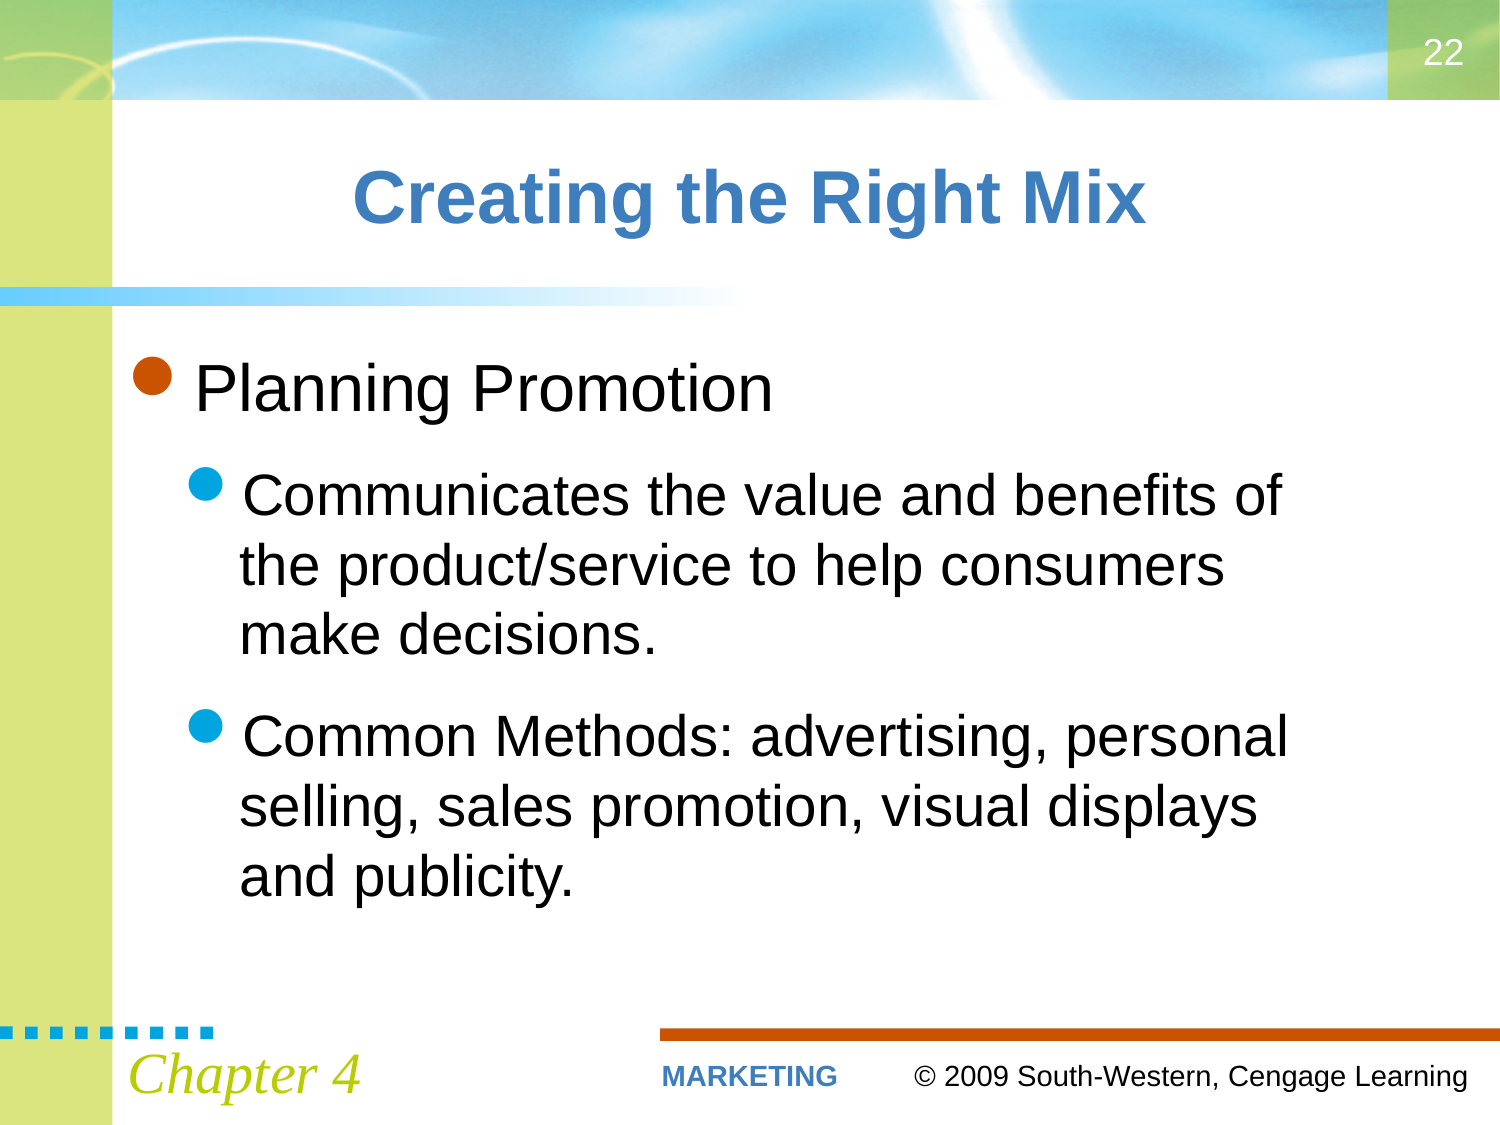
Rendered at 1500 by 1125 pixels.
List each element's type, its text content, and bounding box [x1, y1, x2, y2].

list Planning Promotion Communicates the value and benefits of the product/service to help consumers make decisions. Common Methods: advertising, personal selling, sales promotion, visual displays and publicity. [112, 337, 1388, 1013]
footer Chapter 4 [112, 1013, 638, 1113]
title Creating the Right Mix [112, 99, 1388, 288]
slide_number 22 [1387, 0, 1500, 101]
